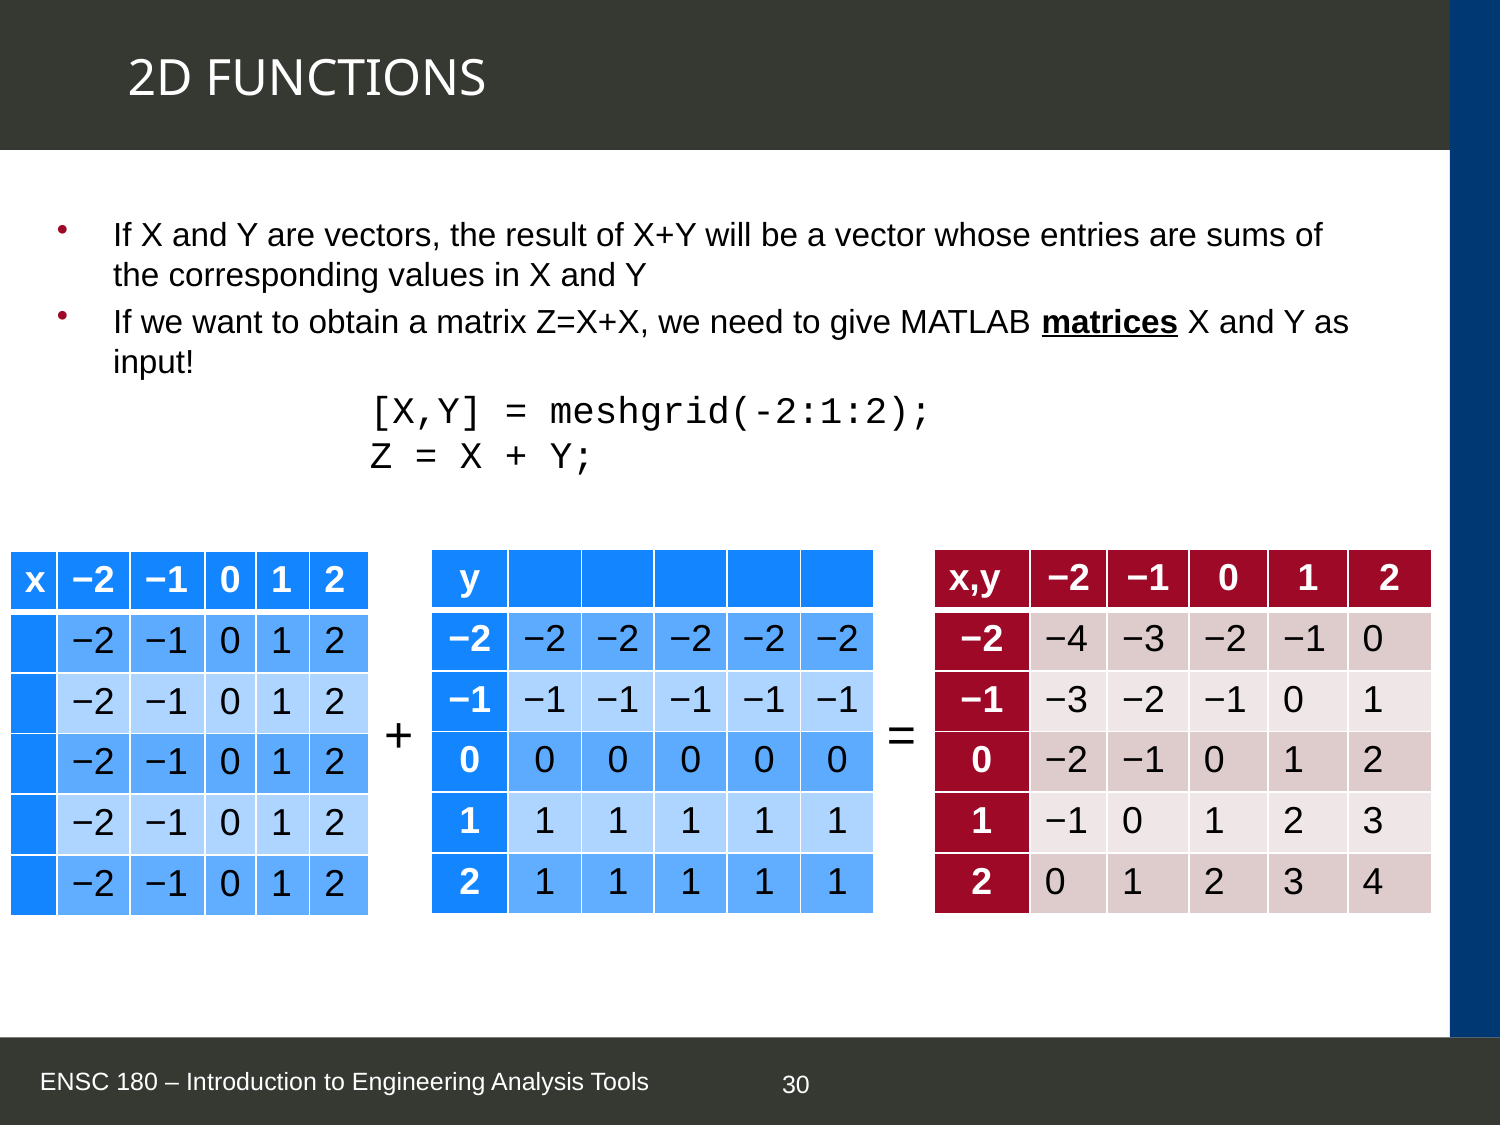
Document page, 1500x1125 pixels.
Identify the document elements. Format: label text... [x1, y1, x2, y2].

table_cell −2 [58, 734, 129, 793]
title 2D FUNCTIONS [112, 37, 1450, 138]
table_cell 1 [582, 793, 653, 852]
table_cell 0 [935, 732, 1029, 791]
table_cell 3 [1349, 793, 1431, 852]
table_header −2 [1031, 550, 1106, 607]
table_cell 0 [432, 732, 507, 791]
table_cell 0 [206, 734, 255, 793]
table_cell 2 [310, 734, 368, 793]
table_cell 0 [1190, 732, 1267, 791]
list If X and Y are vectors, the result of X+Y will be a vector whose entries are sums of the corresponding values in X and Y If we want to obtain a matrix Z=X+X, we need to give MATLAB matrices X and Y as input! [41, 206, 1375, 998]
table_cell −1 [655, 672, 726, 731]
table_cell 2 [935, 854, 1029, 913]
table_cell 0 [1269, 672, 1347, 731]
table_cell −2 [1190, 613, 1267, 670]
table_cell 1 [728, 793, 800, 852]
table_cell 0 [655, 732, 726, 791]
table_header [655, 550, 726, 607]
table_cell 0 [509, 732, 581, 791]
table_cell 0 [206, 795, 255, 854]
table_cell 2 [1269, 793, 1347, 852]
table_cell 2 [432, 854, 507, 913]
table_cell [11, 856, 56, 915]
table_cell −1 [935, 672, 1029, 731]
table_cell 1 [801, 854, 873, 913]
table_cell 0 [728, 732, 800, 791]
table_cell −3 [1031, 672, 1106, 731]
footer ENSC 180 – Introduction to Engineering Analysis Tools [24, 1057, 740, 1113]
table_cell −1 [801, 672, 873, 731]
text_box [X,Y] = meshgrid(-2:1:2); Z = X + Y; [355, 378, 984, 484]
table_cell 1 [801, 793, 873, 852]
table_cell 0 [801, 732, 873, 791]
table_header [509, 550, 581, 607]
table_cell 3 [1269, 854, 1347, 913]
table_cell 0 [1108, 793, 1188, 852]
table_cell 1 [509, 854, 581, 913]
table_cell 4 [1349, 854, 1431, 913]
table_cell 1 [1190, 793, 1267, 852]
table_cell 0 [206, 674, 255, 733]
table_cell 1 [509, 793, 581, 852]
table_cell 1 [935, 793, 1029, 852]
table_cell −2 [582, 613, 653, 670]
table_cell 1 [1269, 732, 1347, 791]
table_cell 1 [1349, 672, 1431, 731]
table_cell 0 [1031, 854, 1106, 913]
table_cell −1 [1031, 793, 1106, 852]
table_cell 1 [257, 734, 309, 793]
table_cell 2 [1349, 732, 1431, 791]
table_header 0 [1190, 550, 1267, 607]
table_cell −2 [655, 613, 726, 670]
table_cell −2 [801, 613, 873, 670]
table_cell [11, 674, 56, 733]
table_cell 1 [257, 615, 309, 672]
table_cell 1 [582, 854, 653, 913]
table_cell −1 [582, 672, 653, 731]
table_cell [11, 795, 56, 854]
table_cell 1 [655, 854, 726, 913]
table_cell 1 [257, 856, 309, 915]
table_header 2 [310, 552, 368, 609]
table_cell −1 [131, 734, 204, 793]
table_cell −1 [131, 795, 204, 854]
table_cell −3 [1108, 613, 1188, 670]
table_cell 1 [257, 674, 309, 733]
table_cell −2 [1108, 672, 1188, 731]
table_cell −1 [1190, 672, 1267, 731]
table_cell −2 [1031, 732, 1106, 791]
table_cell 0 [582, 732, 653, 791]
table_header −2 [58, 552, 129, 609]
table_cell 2 [310, 795, 368, 854]
table_cell 2 [310, 674, 368, 733]
table_cell −2 [728, 613, 800, 670]
table_cell [11, 615, 56, 672]
table_cell −2 [58, 615, 129, 672]
table_cell 1 [655, 793, 726, 852]
table_cell −2 [58, 674, 129, 733]
table_cell −1 [131, 615, 204, 672]
table_cell 1 [1108, 854, 1188, 913]
table_header 2 [1349, 550, 1431, 607]
table_header [582, 550, 653, 607]
table_cell 0 [206, 856, 255, 915]
table_cell −1 [1108, 732, 1188, 791]
table_header [801, 550, 873, 607]
table_header 1 [1269, 550, 1347, 607]
table_header y [432, 550, 507, 607]
table_cell −1 [728, 672, 800, 731]
table_cell 2 [1190, 854, 1267, 913]
table_cell −1 [509, 672, 581, 731]
table_cell 1 [432, 793, 507, 852]
table_cell −1 [131, 856, 204, 915]
table_cell 1 [257, 795, 309, 854]
table_header 1 [257, 552, 309, 609]
table_cell −2 [935, 613, 1029, 670]
table_cell −2 [58, 856, 129, 915]
text_box = [872, 695, 931, 771]
table_cell 2 [310, 615, 368, 672]
text_box + [369, 695, 429, 771]
table_cell 0 [1349, 613, 1431, 670]
table_cell 0 [206, 615, 255, 672]
table_cell −2 [432, 613, 507, 670]
table_cell 2 [310, 856, 368, 915]
table_cell −2 [509, 613, 581, 670]
table_header −1 [131, 552, 204, 609]
table_cell −1 [1269, 613, 1347, 670]
table_header x,y [935, 550, 1029, 607]
table_cell [11, 734, 56, 793]
table_header 0 [206, 552, 255, 609]
table_cell −1 [432, 672, 507, 731]
table_header −1 [1108, 550, 1188, 607]
table_header [728, 550, 800, 607]
table_header x [11, 552, 56, 609]
table_cell −1 [131, 674, 204, 733]
table_cell 1 [728, 854, 800, 913]
table_cell −2 [58, 795, 129, 854]
table_cell −4 [1031, 613, 1106, 670]
